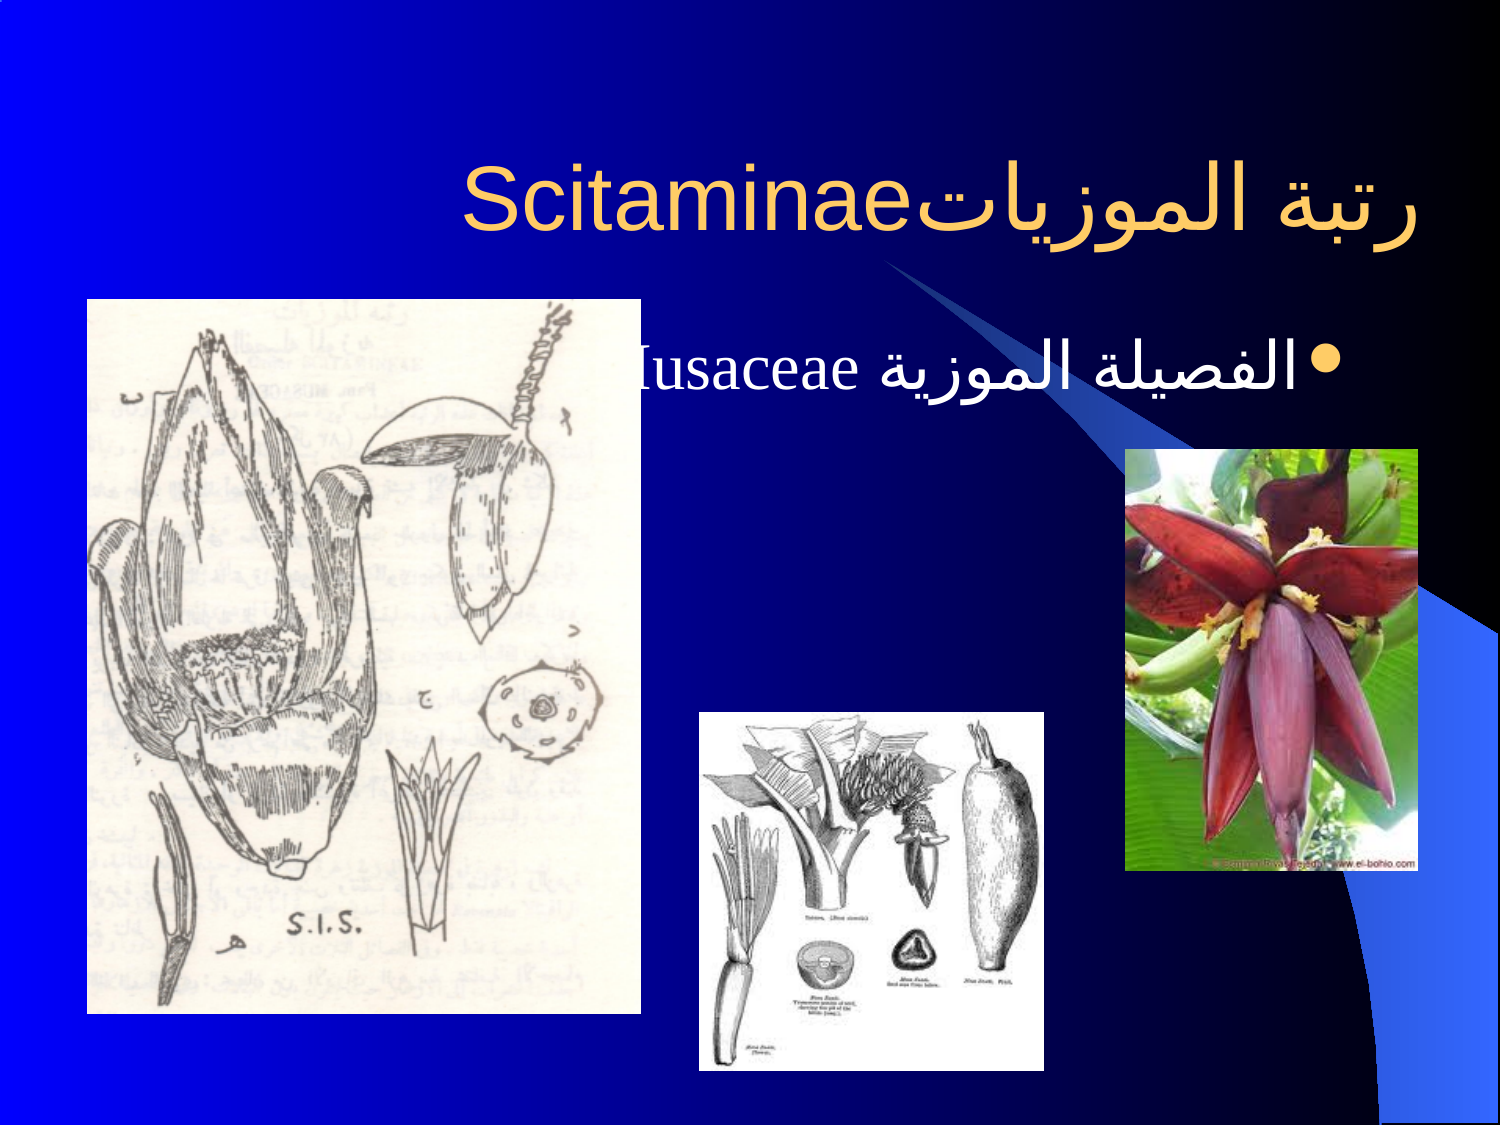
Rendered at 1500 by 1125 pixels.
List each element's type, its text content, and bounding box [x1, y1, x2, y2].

picture [699, 712, 1044, 1071]
picture [1124, 449, 1418, 871]
picture [87, 299, 641, 1014]
title رتبة الموزياتScitaminae [111, 99, 1438, 288]
list الفصيلة الموزية Musaceae [644, 324, 1388, 413]
